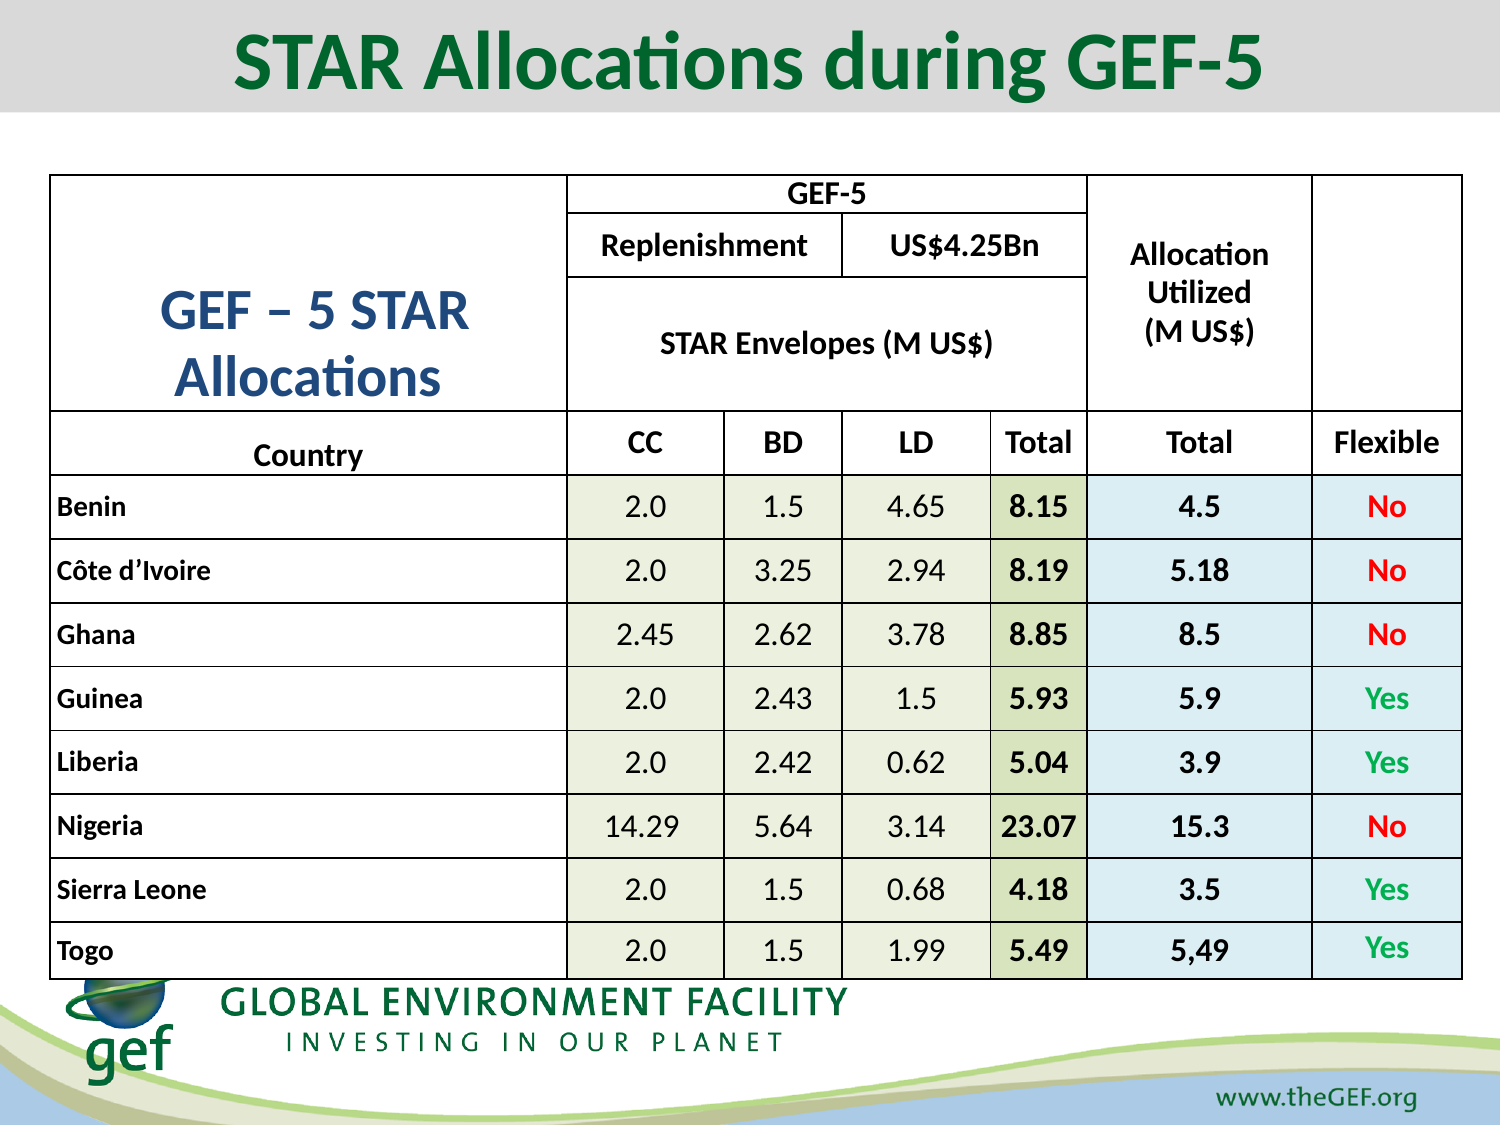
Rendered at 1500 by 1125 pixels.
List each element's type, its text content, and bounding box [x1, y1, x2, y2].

table_cell Togo [51, 923, 566, 978]
table_cell BD [725, 412, 841, 474]
table_header GEF – 5 STAR Allocations [51, 176, 566, 410]
table_cell 5.04 [991, 731, 1086, 793]
table_cell No [1313, 795, 1461, 857]
text_box STAR Allocations during GEF-5 [0, 0, 1500, 113]
table_cell 2.0 [568, 667, 723, 730]
table_cell 5,49 [1088, 923, 1311, 978]
table_cell 5.93 [991, 667, 1086, 730]
table_cell 1.99 [843, 923, 990, 978]
table_cell 14.29 [568, 795, 723, 857]
table_cell 5.9 [1088, 667, 1311, 730]
table_cell 5.49 [991, 923, 1086, 978]
table_cell 2.42 [725, 731, 841, 793]
table_cell 4.65 [843, 476, 990, 538]
table_cell Total [1088, 412, 1311, 474]
table_header GEF-5 [568, 176, 1086, 212]
table_cell 15.3 [1088, 795, 1311, 857]
table_cell Liberia [51, 731, 566, 793]
table_header Allocation Utilized (M US$) [1088, 176, 1311, 410]
table_cell 2.94 [843, 540, 990, 602]
table_cell Yes [1313, 923, 1461, 978]
table_cell Guinea [51, 667, 566, 730]
table_cell Côte d’Ivoire [51, 540, 566, 602]
table_cell CC [568, 412, 723, 474]
table_cell 4.18 [991, 859, 1086, 921]
table_cell 5.18 [1088, 540, 1311, 602]
table_cell Nigeria [51, 795, 566, 857]
table_cell 8.19 [991, 540, 1086, 602]
table_cell 3.5 [1088, 859, 1311, 921]
table_cell 5.64 [725, 795, 841, 857]
table_cell Yes [1313, 859, 1461, 921]
table_cell 1.5 [725, 859, 841, 921]
table_cell No [1313, 540, 1461, 602]
table_cell 8.85 [991, 604, 1086, 666]
table_cell 1.5 [843, 667, 990, 730]
table_cell 2.0 [568, 476, 723, 538]
table_cell 23.07 [991, 795, 1086, 857]
table_cell No [1313, 604, 1461, 666]
table_cell 2.0 [568, 540, 723, 602]
table_cell No [1313, 476, 1461, 538]
table_cell 0.68 [843, 859, 990, 921]
table_cell 2.45 [568, 604, 723, 666]
table_cell 2.0 [568, 859, 723, 921]
table_cell Replenishment [568, 214, 841, 276]
table_cell 2.0 [568, 731, 723, 793]
table_cell 1.5 [725, 476, 841, 538]
table_cell 3.9 [1088, 731, 1311, 793]
table_cell 2.0 [568, 923, 723, 978]
table_cell 3.78 [843, 604, 990, 666]
table_cell 2.62 [725, 604, 841, 666]
table_cell Benin [51, 476, 566, 538]
table_cell 4.5 [1088, 476, 1311, 538]
picture [0, 920, 1500, 1125]
table_cell Total [991, 412, 1086, 474]
table_cell 3.25 [725, 540, 841, 602]
table_cell US$4.25Bn [843, 214, 1086, 276]
table_cell 8.15 [991, 476, 1086, 538]
table_cell 1.5 [725, 923, 841, 978]
table_cell 8.5 [1088, 604, 1311, 666]
table_cell STAR Envelopes (M US$) [568, 278, 1086, 410]
table_cell Sierra Leone [51, 859, 566, 921]
table_cell 3.14 [843, 795, 990, 857]
table_cell LD [843, 412, 990, 474]
table_cell Yes [1313, 731, 1461, 793]
table_header [1313, 176, 1461, 410]
table_cell Flexible [1313, 412, 1461, 474]
table_cell Ghana [51, 604, 566, 666]
table_cell 0.62 [843, 731, 990, 793]
table_cell 2.43 [725, 667, 841, 730]
table_cell Country [51, 412, 566, 474]
table_cell Yes [1313, 667, 1461, 730]
